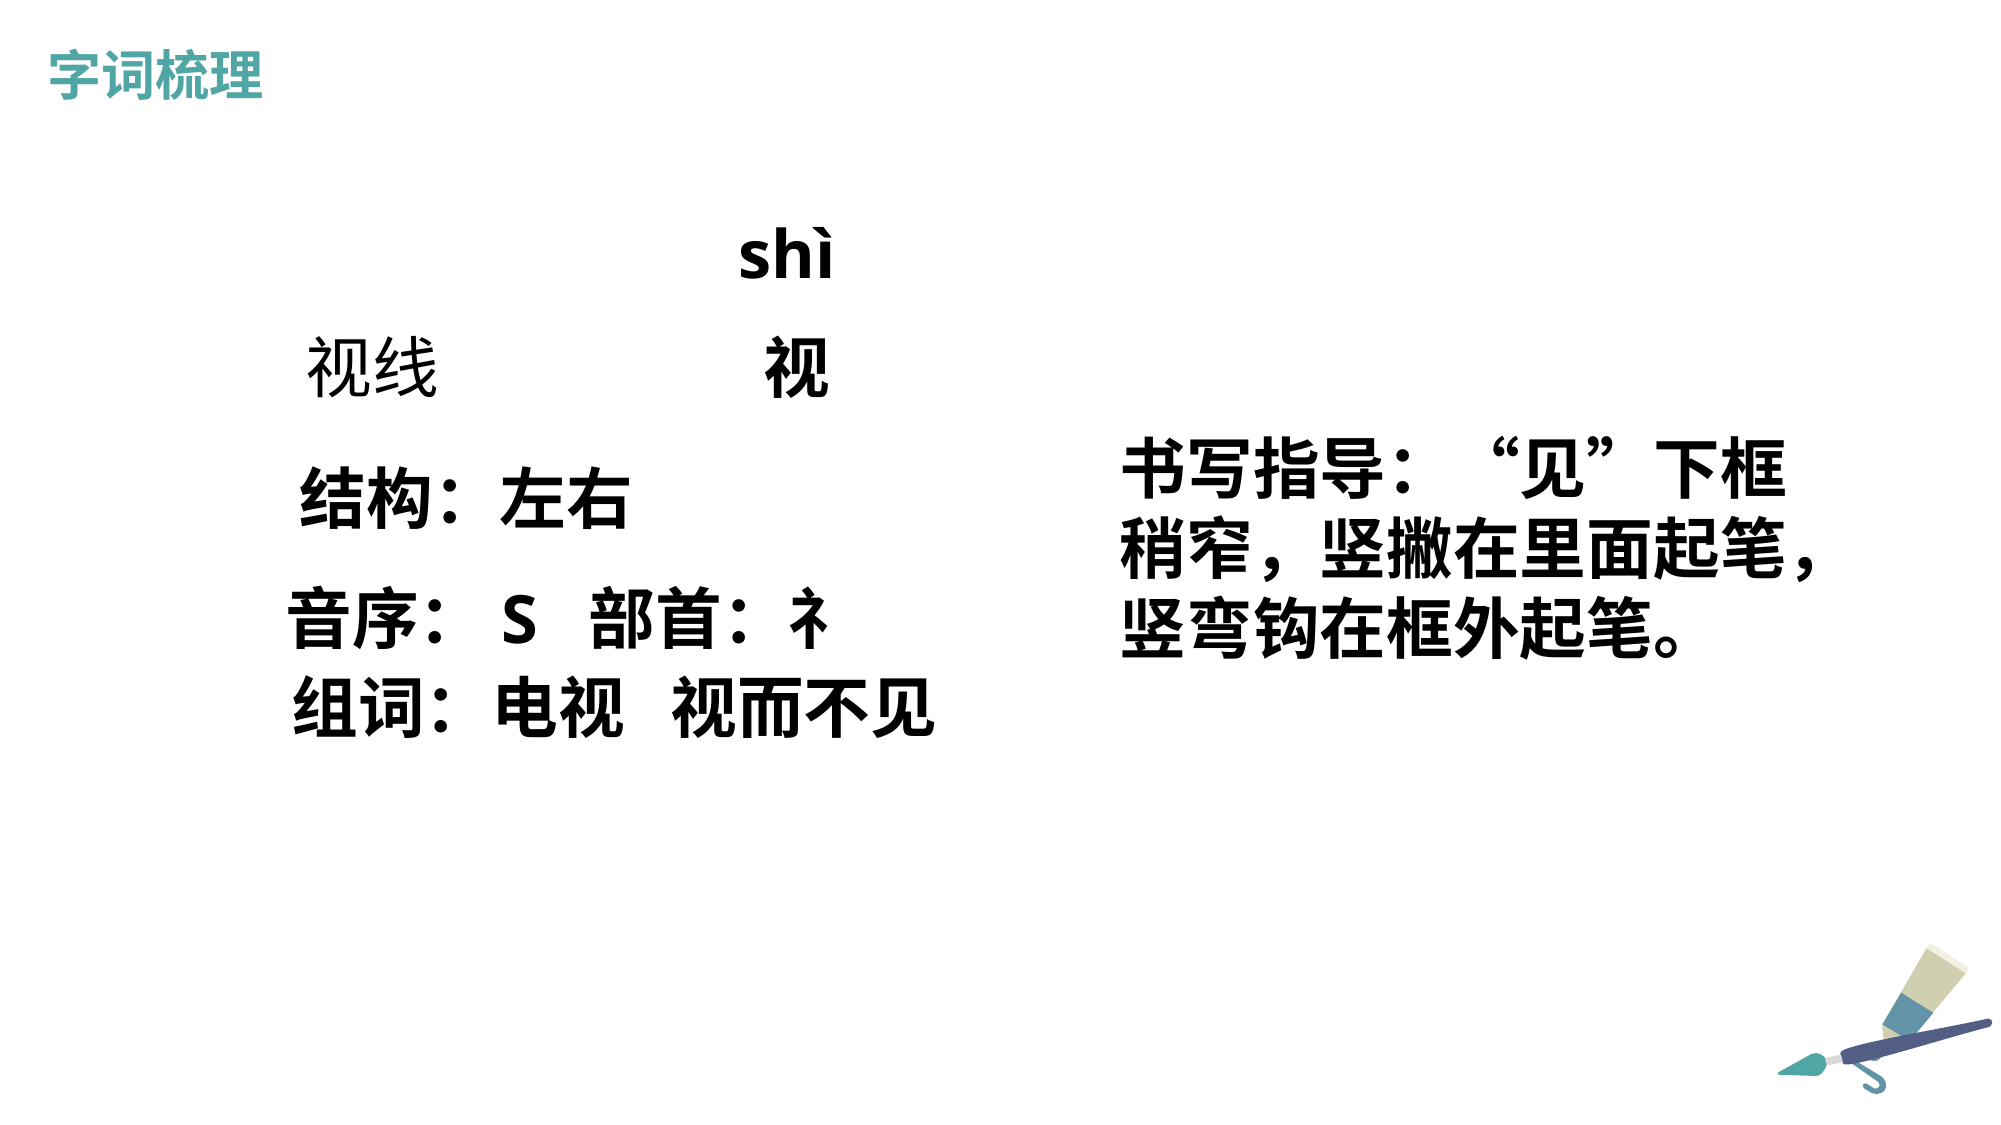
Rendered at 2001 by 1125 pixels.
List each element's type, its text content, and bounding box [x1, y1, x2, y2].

text_box 组词：电视 视而不见 [271, 655, 1024, 756]
text_box 视线 [285, 316, 656, 416]
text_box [1811, 945, 1974, 1125]
text_box 字词梳理 [32, 33, 347, 114]
text_box 视 [743, 316, 850, 416]
text_box 书写指导：“见”下框稍窄，竖撇在里面起笔，竖弯钩在框外起笔。 [1098, 416, 1825, 677]
text_box shì [718, 201, 932, 302]
text_box 音序：S 部首：礻 [265, 566, 901, 667]
text_box 结构：左右 [279, 447, 792, 547]
